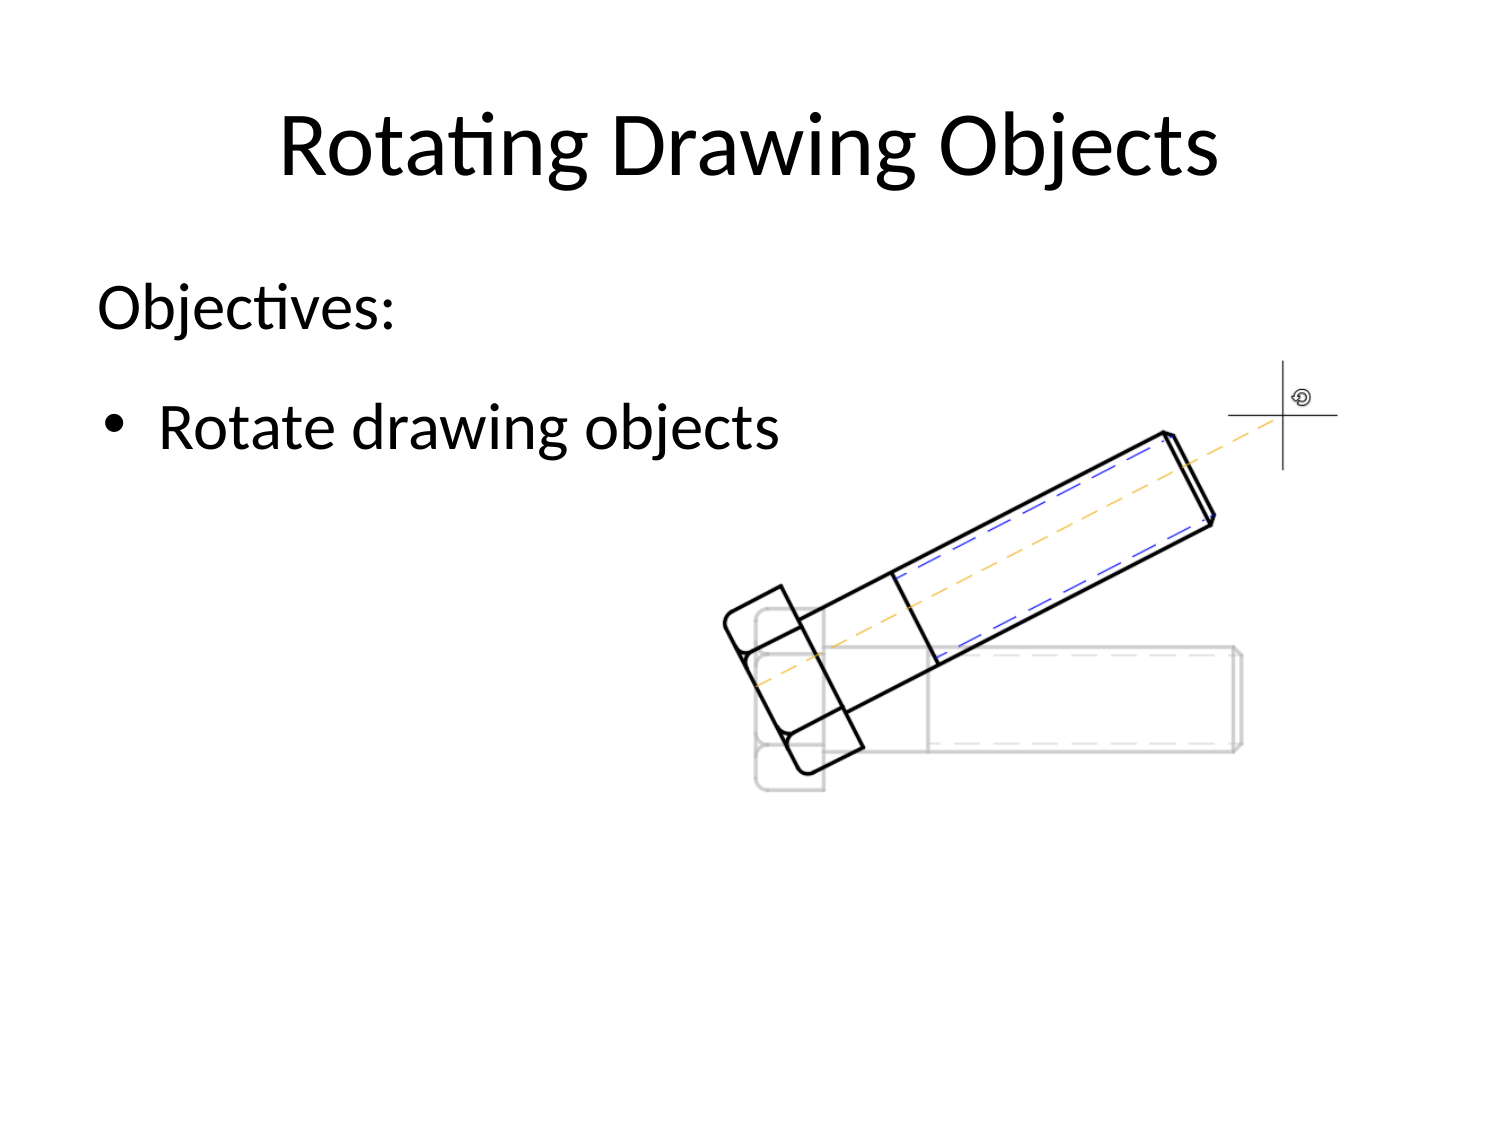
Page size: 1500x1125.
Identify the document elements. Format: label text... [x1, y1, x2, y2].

list Rotate drawing objects [87, 375, 1288, 1075]
title Rotating Drawing Objects [75, 45, 1425, 233]
text_box Objectives: [37, 237, 413, 350]
picture [662, 337, 1385, 817]
